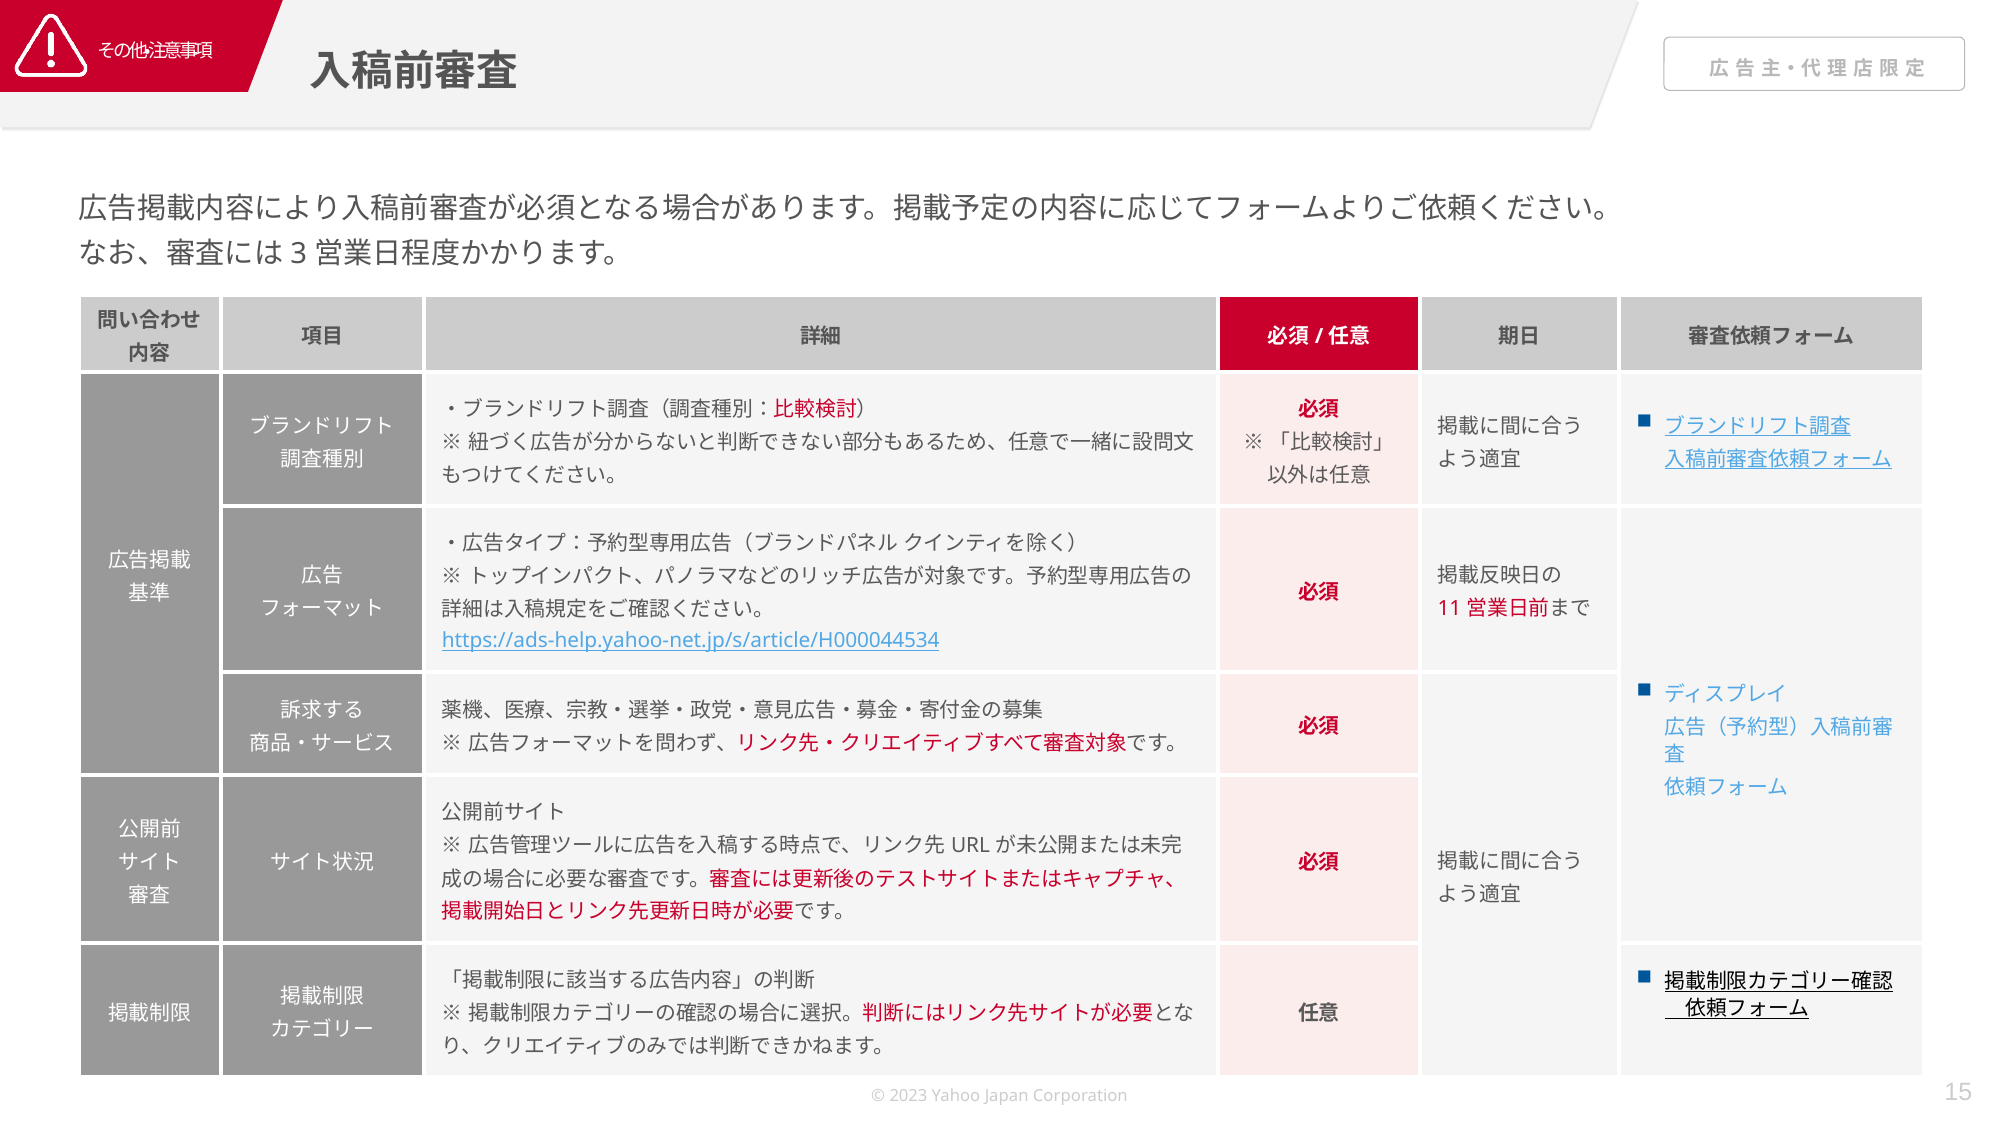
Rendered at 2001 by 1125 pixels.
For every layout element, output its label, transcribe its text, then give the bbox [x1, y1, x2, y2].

table_cell 訴求する 商品・サービス [223, 674, 422, 773]
list 入稿前審査 [309, 41, 1645, 97]
table_header 詳細 [426, 297, 1216, 370]
picture [8, 4, 92, 87]
table_cell 必須 [1220, 508, 1418, 670]
list その他・注意事項 [97, 13, 240, 81]
table_cell ・広告タイプ：予約型専用広告（ブランドパネル クインティを除く） ※トップインパクト、パノラマなどのリッチ広告が対象です。予約型専用広告の詳細は入稿規定をご確認ください。 https://ads-help.yahoo-net.jp/s/article/H000044534 [426, 508, 1216, 670]
table_header 必須/任意 [1220, 297, 1418, 370]
table_cell 任意 [1220, 945, 1418, 1075]
table_cell 薬機、医療、宗教・選挙・政党・意見広告・募金・寄付金の募集 ※広告フォーマットを問わず、リンク先・クリエイティブすべて審査対象です。 [426, 674, 1216, 773]
table_cell 必須 ※「比較検討」 以外は任意 [1220, 374, 1418, 504]
table_cell 掲載反映日の 11営業日前まで [1422, 508, 1617, 670]
table_cell 掲載制限 カテゴリー [223, 945, 422, 1075]
table_cell 掲載制限 [81, 945, 219, 1075]
table_header 項目 [223, 297, 422, 370]
table_cell サイト状況 [223, 777, 422, 941]
table_cell 必須 [1220, 674, 1418, 773]
table_cell 公開前サイト ※広告管理ツールに広告を入稿する時点で、リンク先URLが未公開または未完成の場合に必要な審査です。審査には更新後のテストサイトまたはキャプチャ、掲載開始日とリンク先更新日時が必要です。 [426, 777, 1216, 941]
table_cell 公開前 サイト 審査 [81, 777, 219, 941]
table_header 審査依頼フォーム [1621, 297, 1922, 370]
table_header 期日 [1422, 297, 1617, 370]
table_cell ブランドリフト 調査種別 [223, 374, 422, 504]
table_cell 広告 フォーマット [223, 508, 422, 670]
table_cell 広告掲載 基準 [81, 374, 219, 773]
table_cell 掲載に間に合うよう適宜 [1422, 674, 1617, 1075]
table_cell ・ブランドリフト調査（調査種別：比較検討） ※紐づく広告が分からないと判断できない部分もあるため、任意で一緒に設問文もつけてください。 [426, 374, 1216, 504]
table_cell 掲載に間に合うよう適宜 [1422, 374, 1617, 504]
table_cell 掲載制限カテゴリー確認 依頼フォーム [1621, 945, 1922, 1075]
table_cell ディスプレイ広告（予約型）入稿前審査依頼フォーム [1621, 508, 1922, 941]
text_box 広告掲載内容により入稿前審査が必須となる場合があります。掲載予定の内容に応じてフォームよりご依頼ください。 なお、審査には3営業日程度かかります。 [78, 178, 1922, 270]
table_cell 必須 [1220, 777, 1418, 941]
table_cell ブランドリフト調査 入稿前審査依頼フォーム [1621, 374, 1922, 504]
table_header 問い合わせ 内容 [81, 297, 219, 370]
table_cell 「掲載制限に該当する広告内容」の判断 ※掲載制限カテゴリーの確認の場合に選択。判断にはリンク先サイトが必要となり、クリエイティブのみでは判断できかねます。 [426, 945, 1216, 1075]
